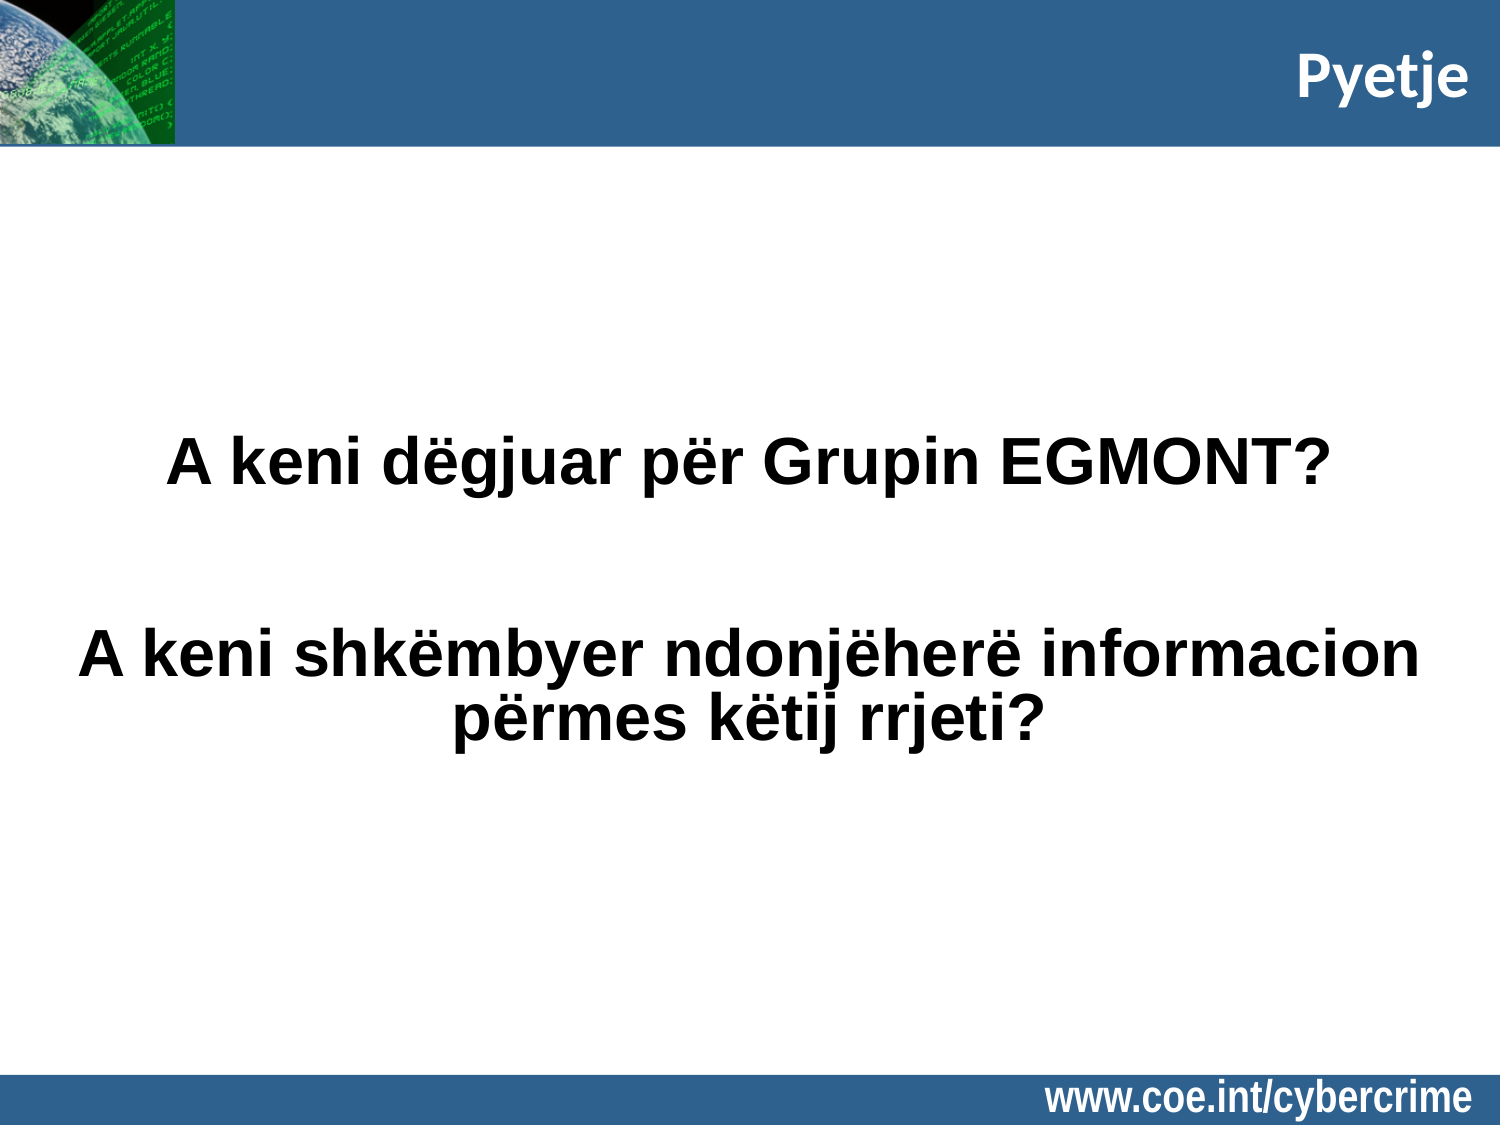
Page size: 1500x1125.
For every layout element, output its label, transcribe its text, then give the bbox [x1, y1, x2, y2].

text_box www.coe.int/cybercrime [1030, 1059, 1500, 1125]
text_box [0, 1073, 1030, 1125]
text_box Pyetje [177, 0, 1500, 149]
text_box A keni dëgjuar për Grupin EGMONT? A keni shkëmbyer ndonjëherë informacion përmes këtij rrjeti? [50, 425, 1450, 761]
picture [0, 0, 175, 144]
